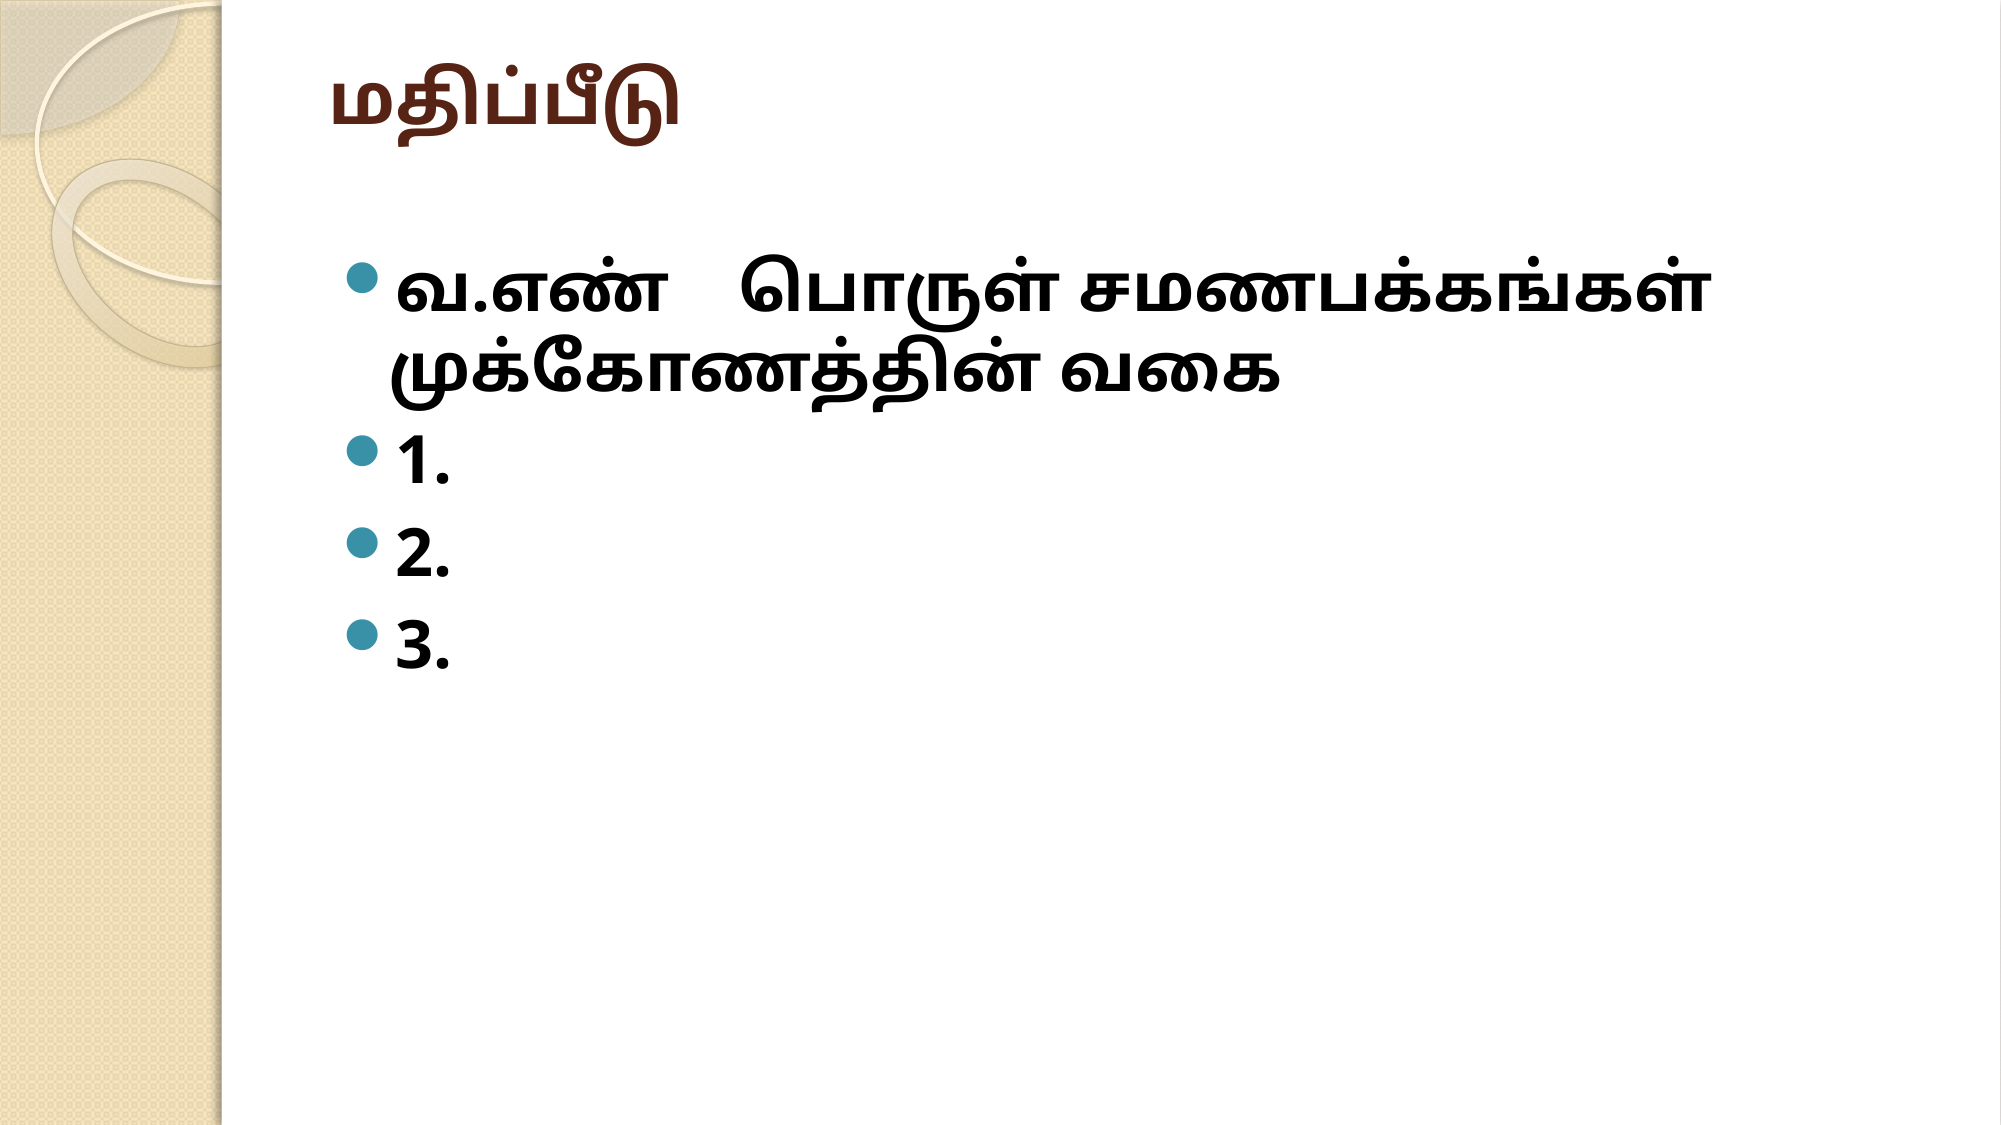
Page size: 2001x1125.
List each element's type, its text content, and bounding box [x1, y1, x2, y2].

title மதிப்பீடு [313, 45, 1954, 233]
list வ.எண் பொருள் சமணபக்கங்கள் முக்கோணத்தின் வகை 1. 2. 3. [313, 237, 1954, 1025]
